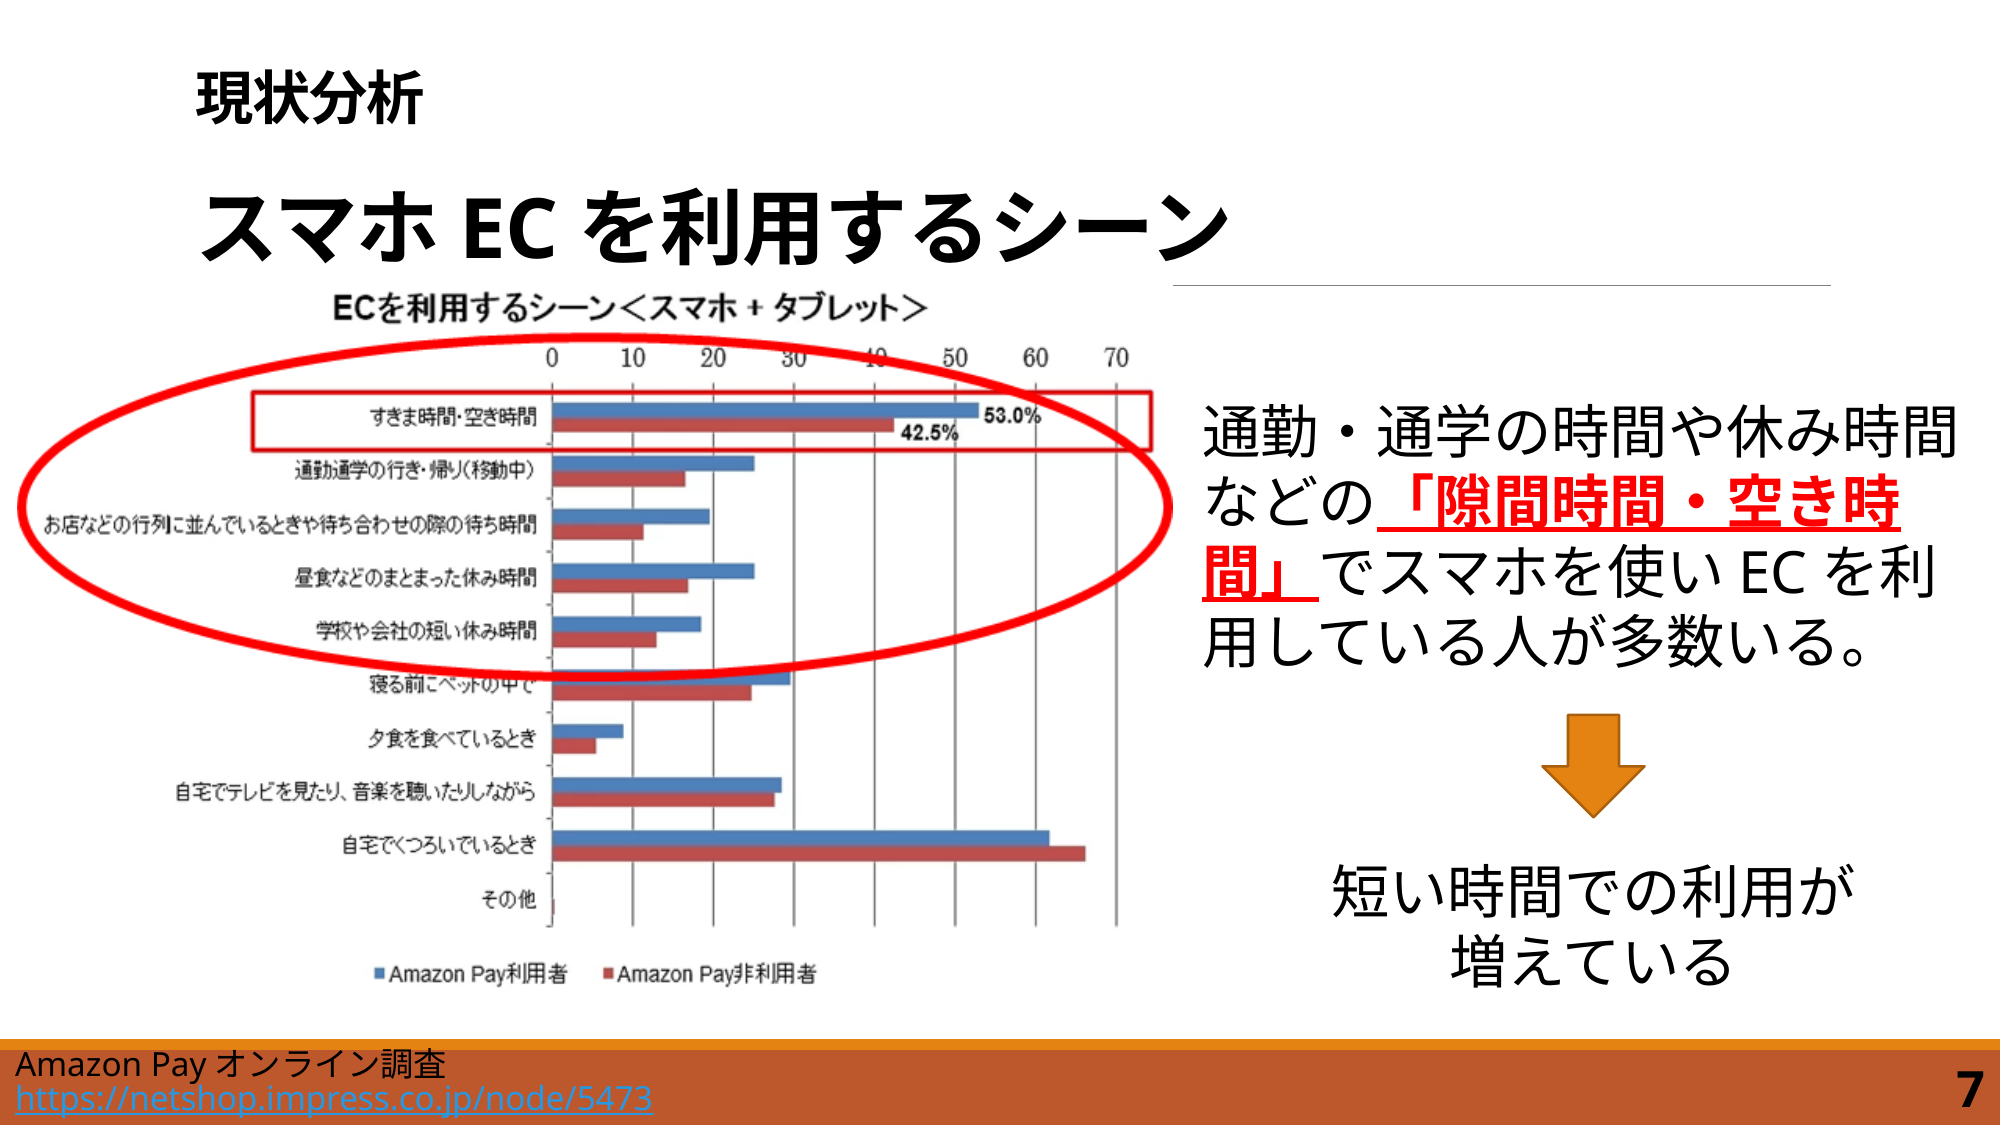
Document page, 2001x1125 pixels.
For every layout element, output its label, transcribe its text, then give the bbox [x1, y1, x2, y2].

text_box [1541, 713, 1646, 819]
text_box Amazon Payオンライン調査 [0, 1035, 467, 1091]
text_box https://netshop.impress.co.jp/node/5473 [0, 1069, 735, 1125]
title 現状分析 スマホECを利用するシーン [180, 47, 1880, 284]
slide_number 7 [1784, 1061, 2000, 1122]
picture [17, 267, 1173, 1006]
text_box 短い時間での利用が 増えている [1300, 847, 1887, 1003]
text_box 通勤・通学の時間や休み時間などの「隙間時間・空き時間」でスマホを使いECを利用している人が多数いる。 [1187, 387, 2000, 683]
